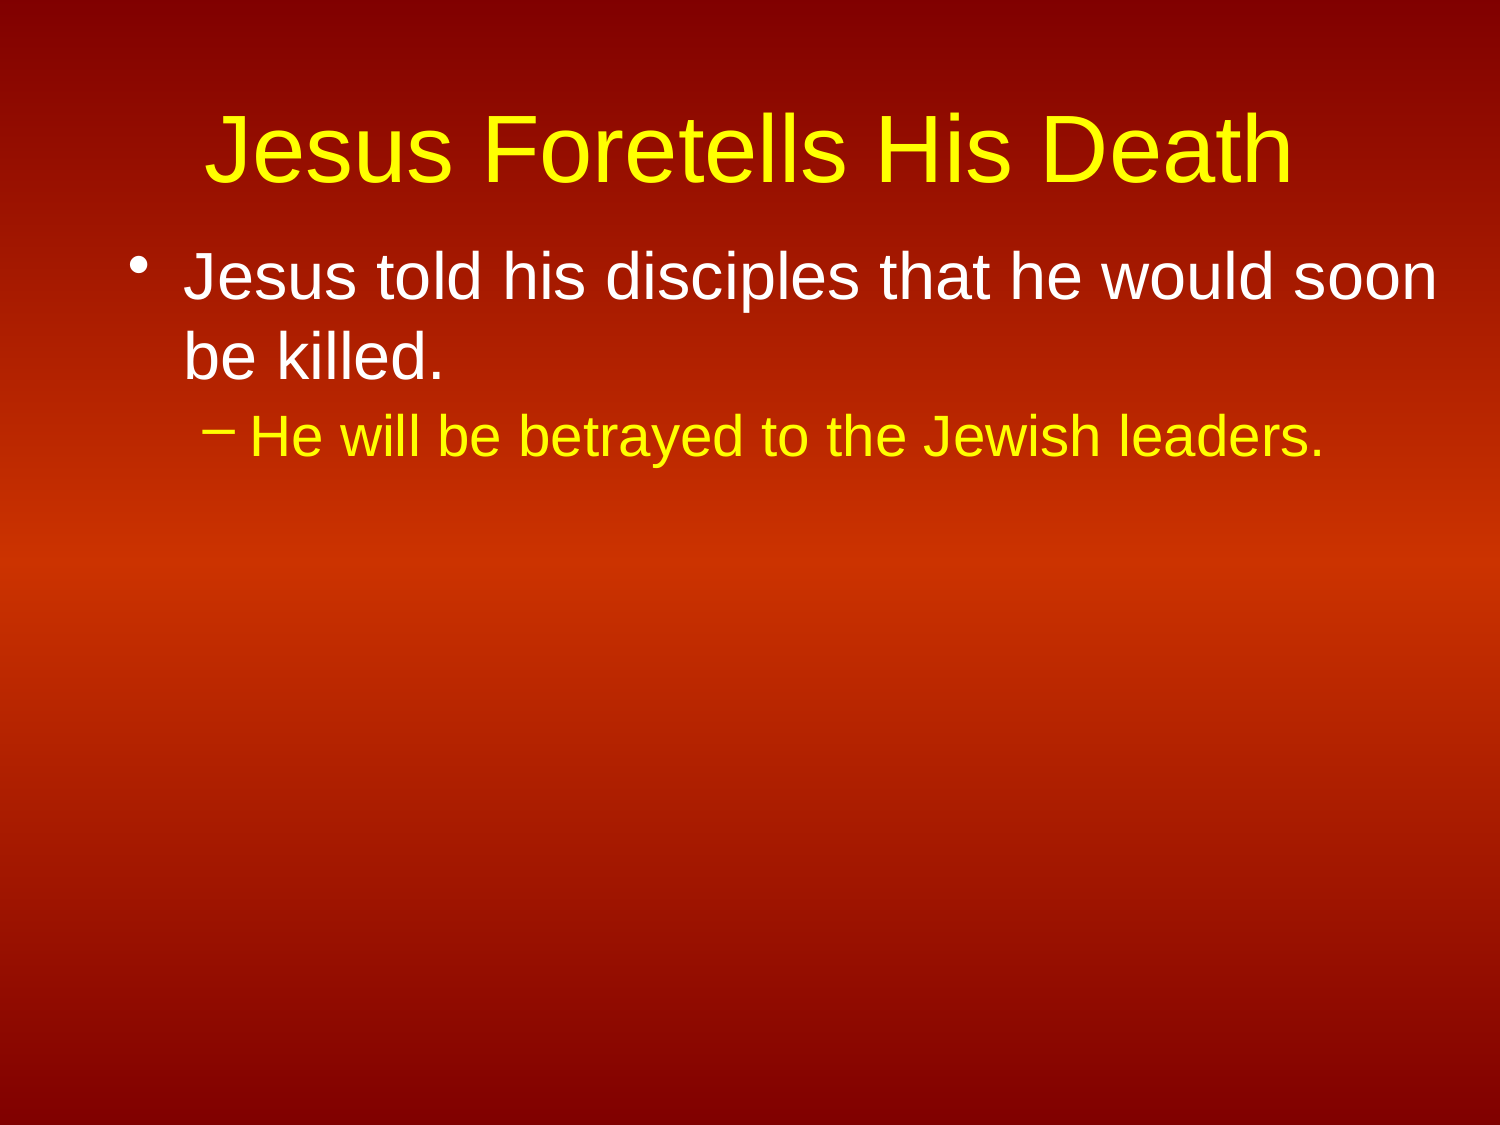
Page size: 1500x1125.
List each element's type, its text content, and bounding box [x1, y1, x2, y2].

title Jesus Foretells His Death [37, 50, 1463, 238]
list Jesus told his disciples that he would soon be killed. He will be betrayed to the Jewish leaders. [112, 224, 1463, 1125]
